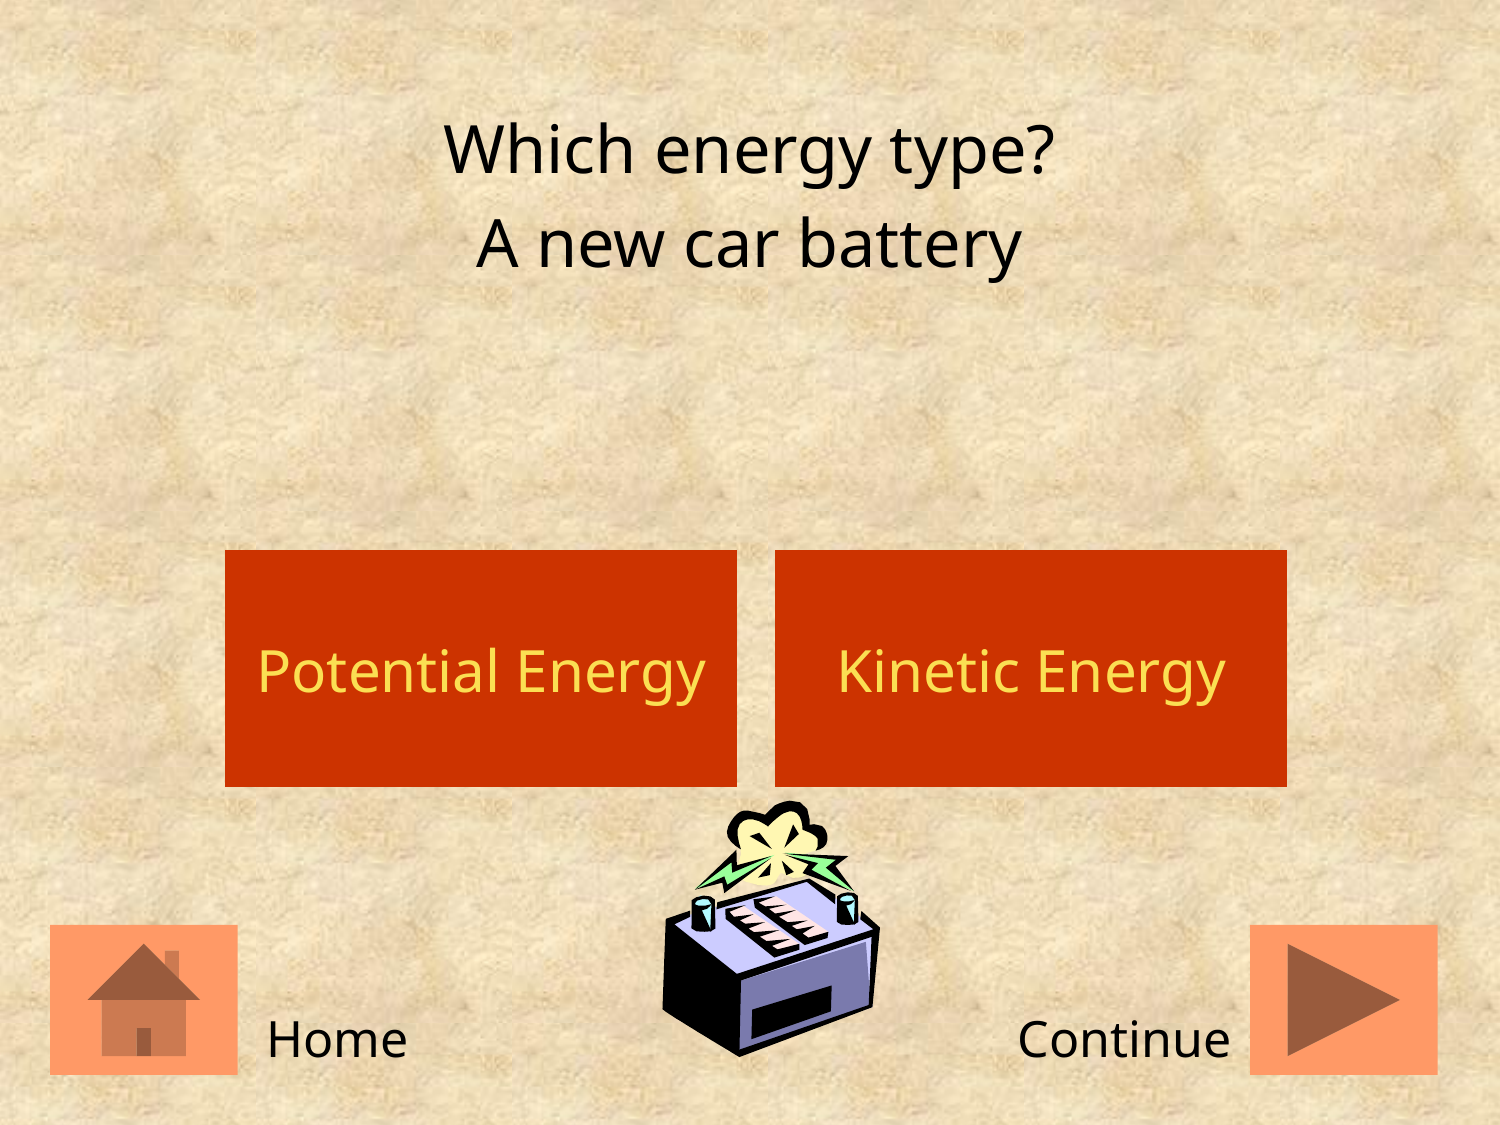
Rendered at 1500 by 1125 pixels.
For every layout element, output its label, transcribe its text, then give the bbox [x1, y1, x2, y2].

text_box Kinetic Energy [774, 549, 1288, 788]
text_box [1250, 924, 1438, 1075]
text_box [50, 924, 238, 1075]
text_box Potential Energy [224, 549, 738, 788]
text_box Continue [999, 999, 1250, 1075]
text_box Which energy type? A new car battery [224, 99, 1275, 388]
picture [0, 0, 1500, 1125]
text_box Home [249, 999, 425, 1075]
